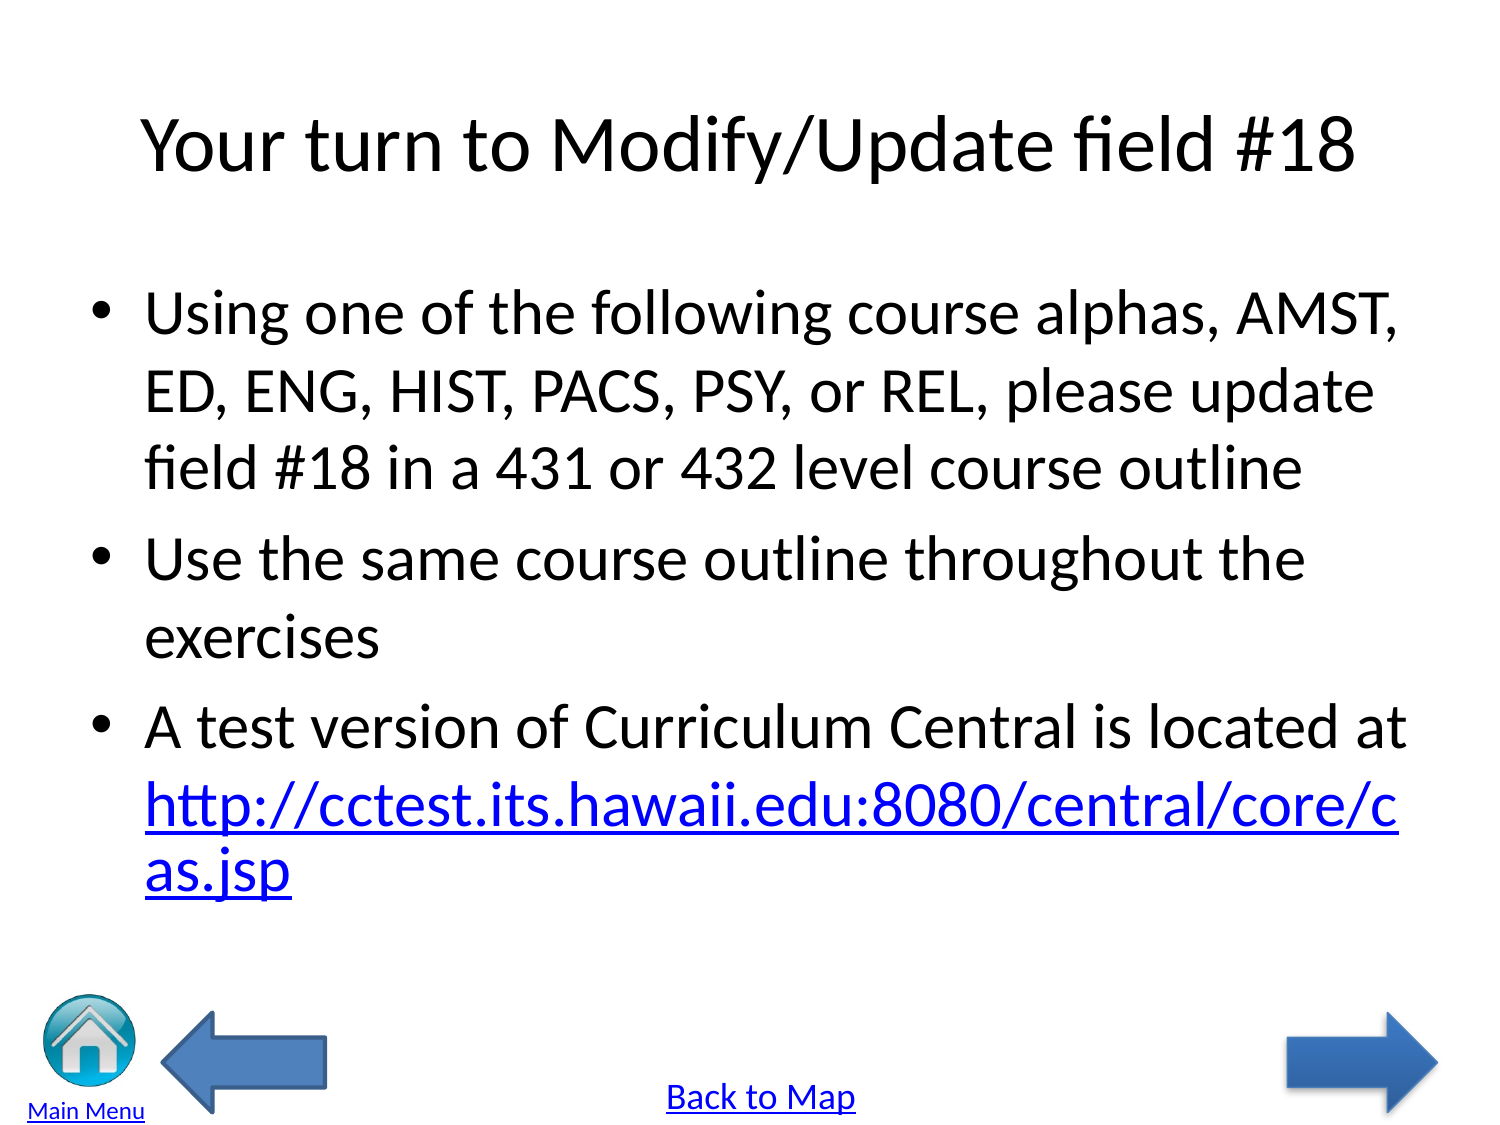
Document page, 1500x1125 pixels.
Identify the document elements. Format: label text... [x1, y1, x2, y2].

list Using one of the following course alphas, AMST, ED, ENG, HIST, PACS, PSY, or REL, please update field #18 in a 431 or 432 level course outline Use the same course outline throughout the exercises A test version of Curriculum Central is located athttp://cctest.its.hawaii.edu:8080/central/core/cas.jsp [75, 262, 1425, 1005]
text_box Back to Map [651, 1064, 871, 1125]
picture [37, 987, 141, 1091]
title Your turn to Modify/Update field #18 [75, 45, 1425, 233]
